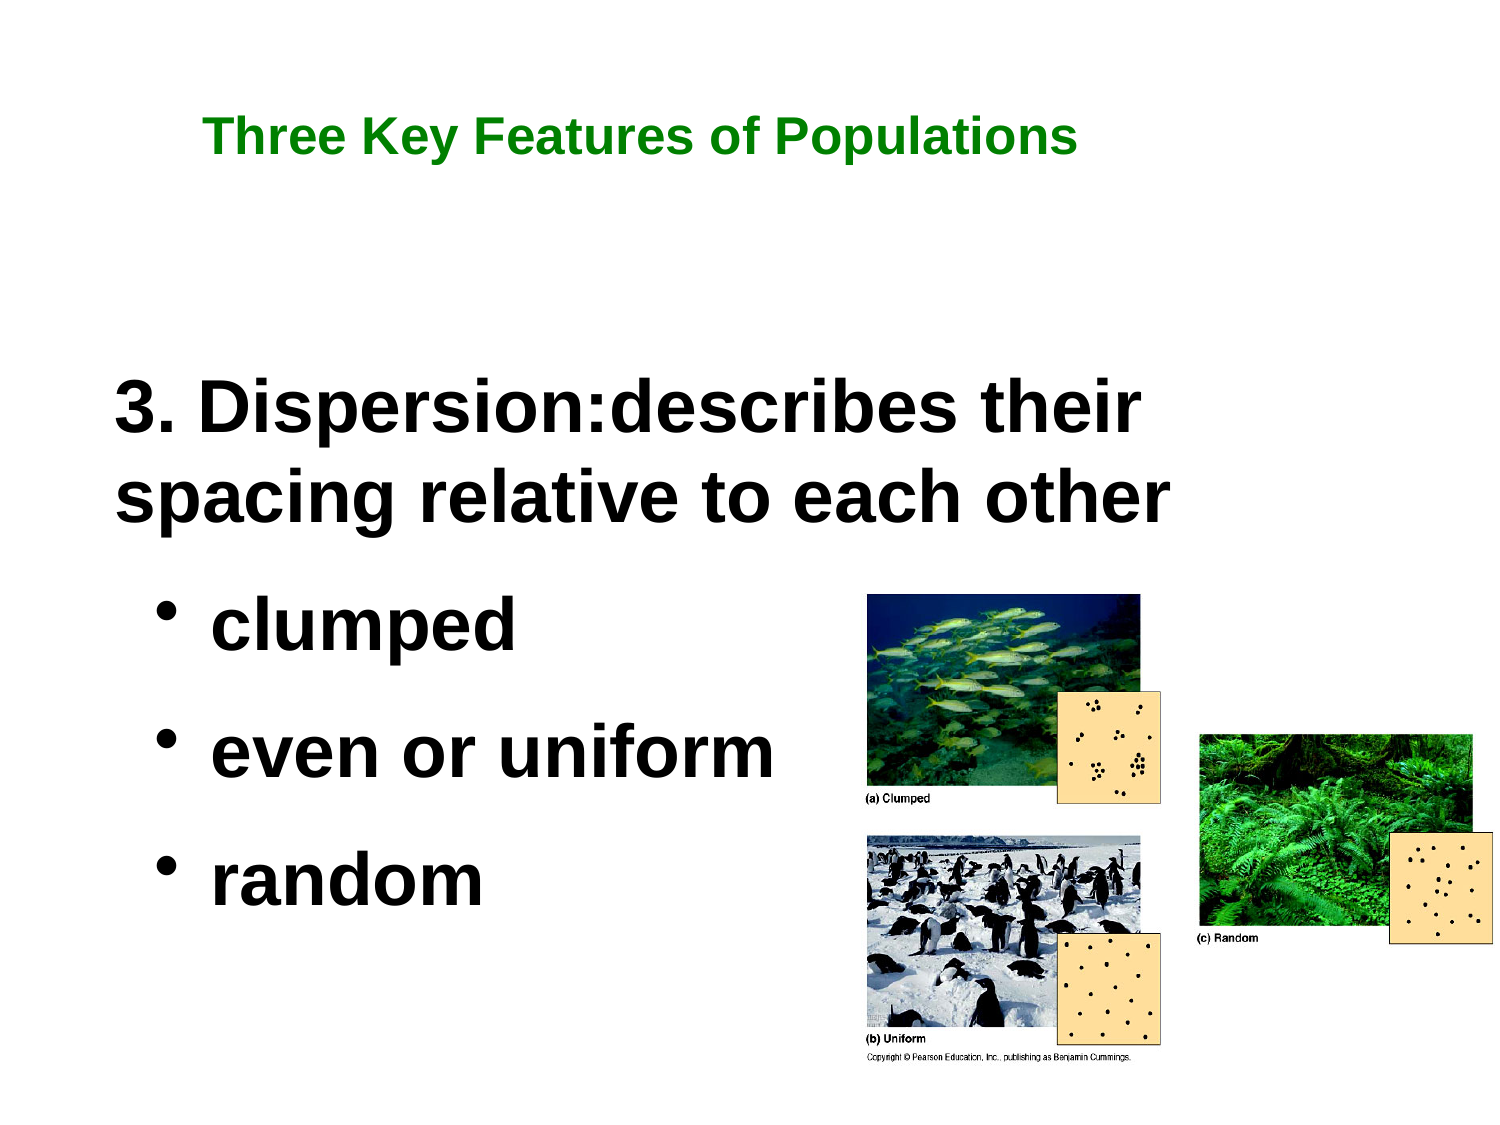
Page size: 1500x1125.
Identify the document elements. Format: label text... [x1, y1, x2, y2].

picture [861, 586, 1500, 1067]
list Three Key Features of Populations [187, 87, 1463, 175]
text_box 3. Dispersion:describes their spacing relative to each other clumped even or uniform random [99, 350, 1463, 928]
